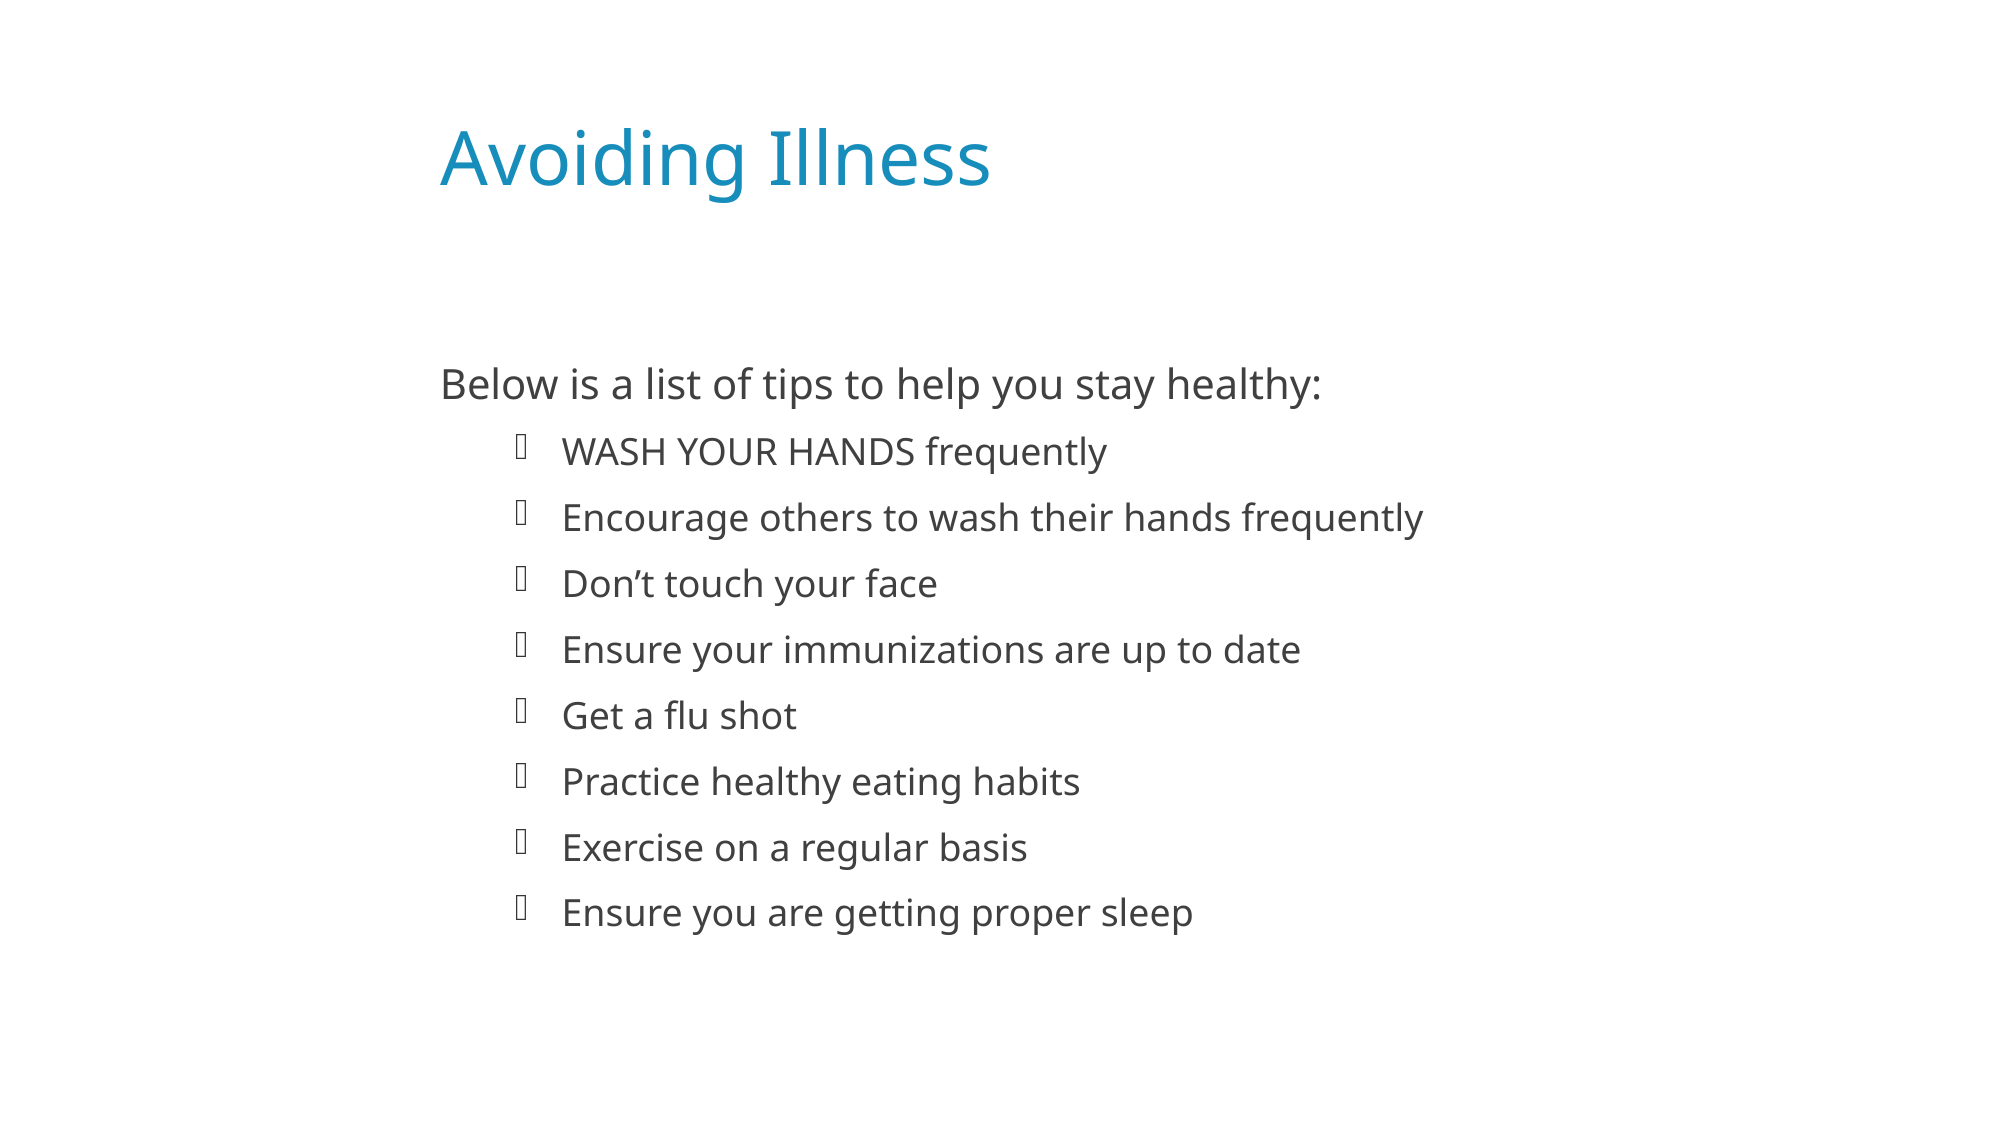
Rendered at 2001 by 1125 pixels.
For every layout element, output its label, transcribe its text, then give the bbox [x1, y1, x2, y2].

list Below is a list of tips to help you stay healthy: WASH YOUR HANDS frequently Encourage others to wash their hands frequently Don’t touch your face Ensure your immunizations are up to date Get a flu shot Practice healthy eating habits Exercise on a regular basis Ensure you are getting proper sleep [424, 350, 1888, 1074]
title Avoiding Illness [425, 102, 1888, 313]
